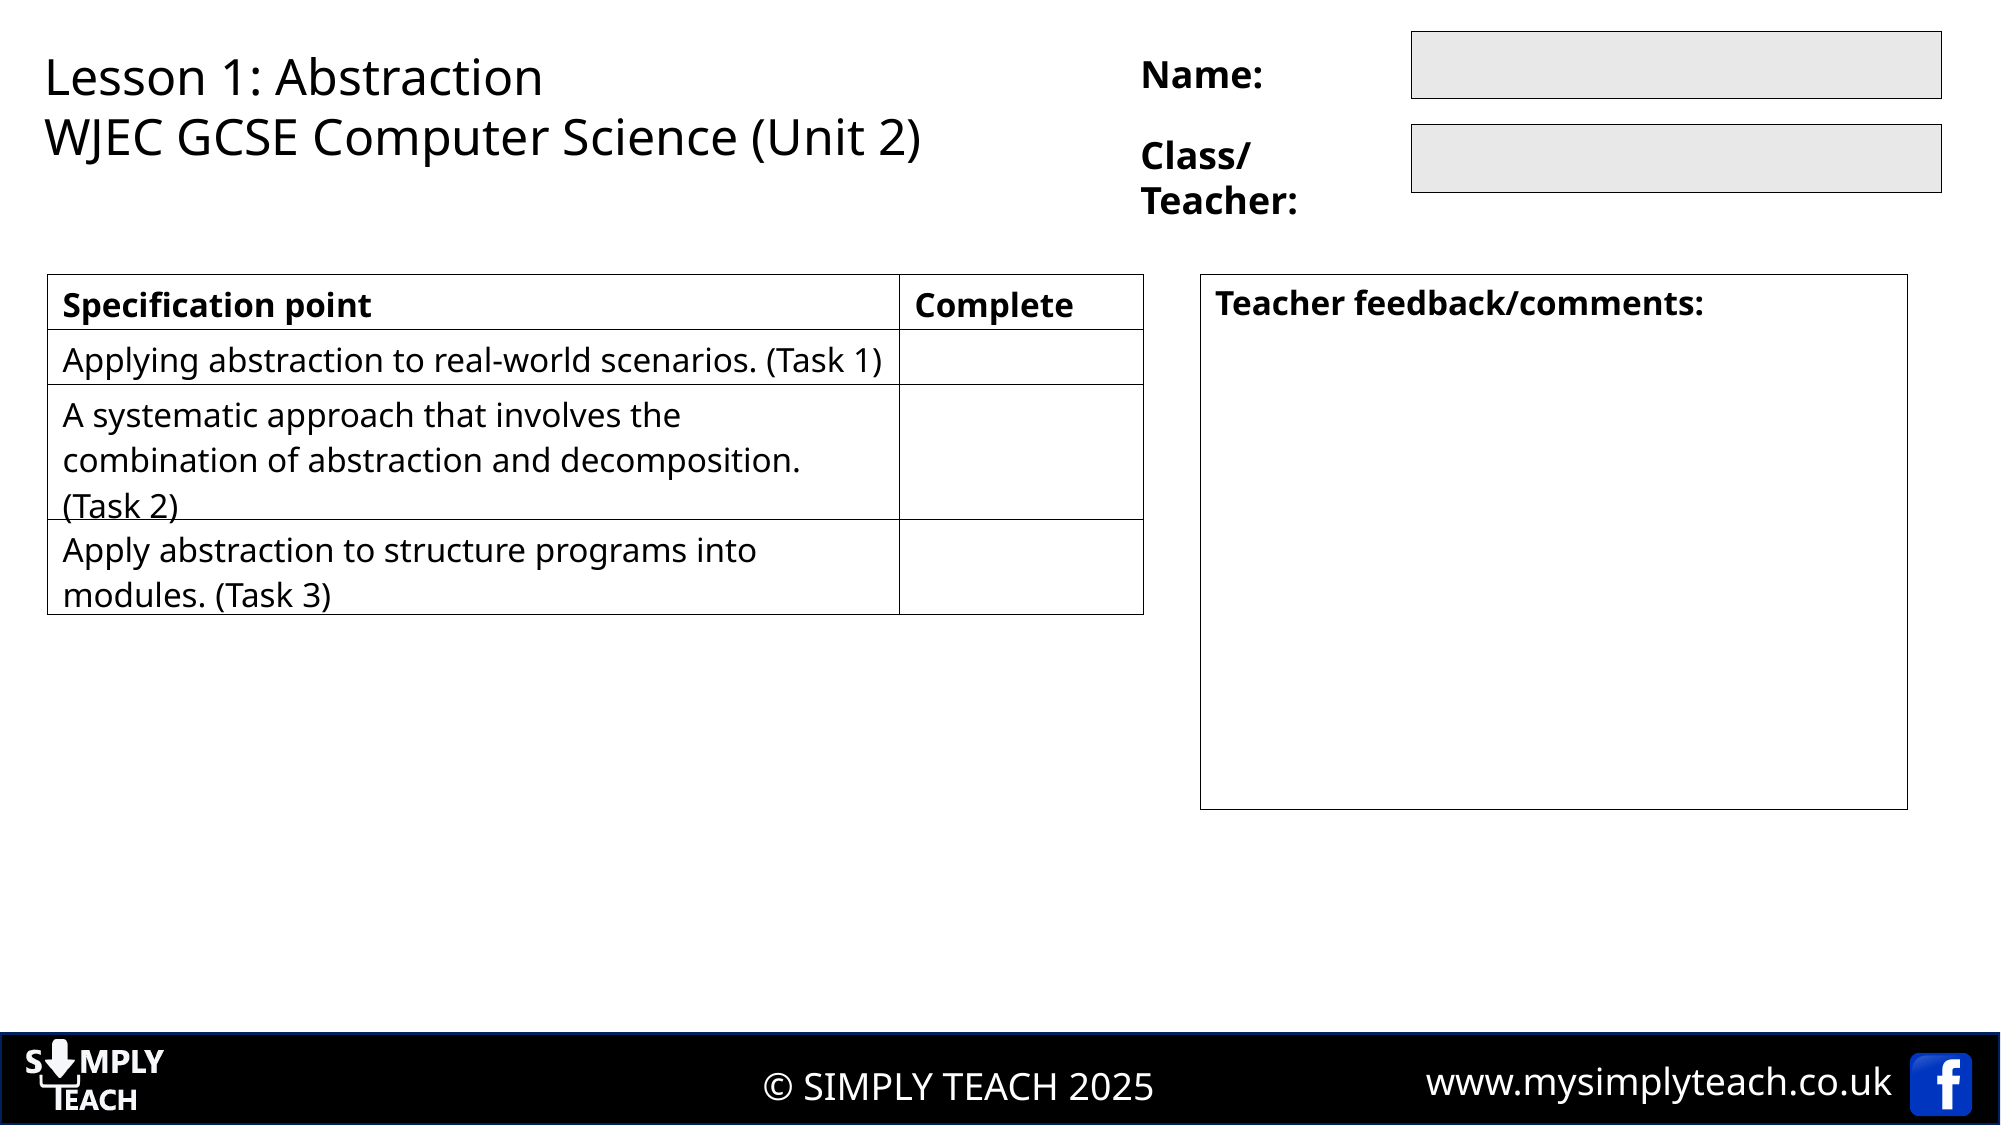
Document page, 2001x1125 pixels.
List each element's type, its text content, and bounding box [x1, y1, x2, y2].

table_cell Applying abstraction to real-world scenarios. (Task 1) [48, 330, 899, 384]
table_cell [900, 520, 1143, 614]
table_cell ​ [900, 330, 1143, 384]
picture [1907, 1050, 1975, 1119]
table_cell Apply abstraction to structure programs into modules. (Task 3) [48, 520, 899, 614]
table_cell A systematic approach that involves the combination of abstraction and decomposition. (Task 2) [48, 385, 899, 519]
table_header Complete​ [900, 275, 1143, 329]
text_box Teacher feedback/comments: [1199, 273, 1909, 811]
text_box [1410, 123, 1943, 193]
table_cell [900, 385, 1143, 519]
picture [15, 1033, 182, 1122]
text_box Lesson 1: Abstraction WJEC GCSE Computer Science (Unit 2) [29, 37, 1126, 173]
text_box [1410, 29, 1943, 100]
table_header Specification point [48, 275, 899, 329]
text_box Name: [1125, 44, 1419, 104]
text_box Class/Teacher: [1125, 124, 1419, 230]
